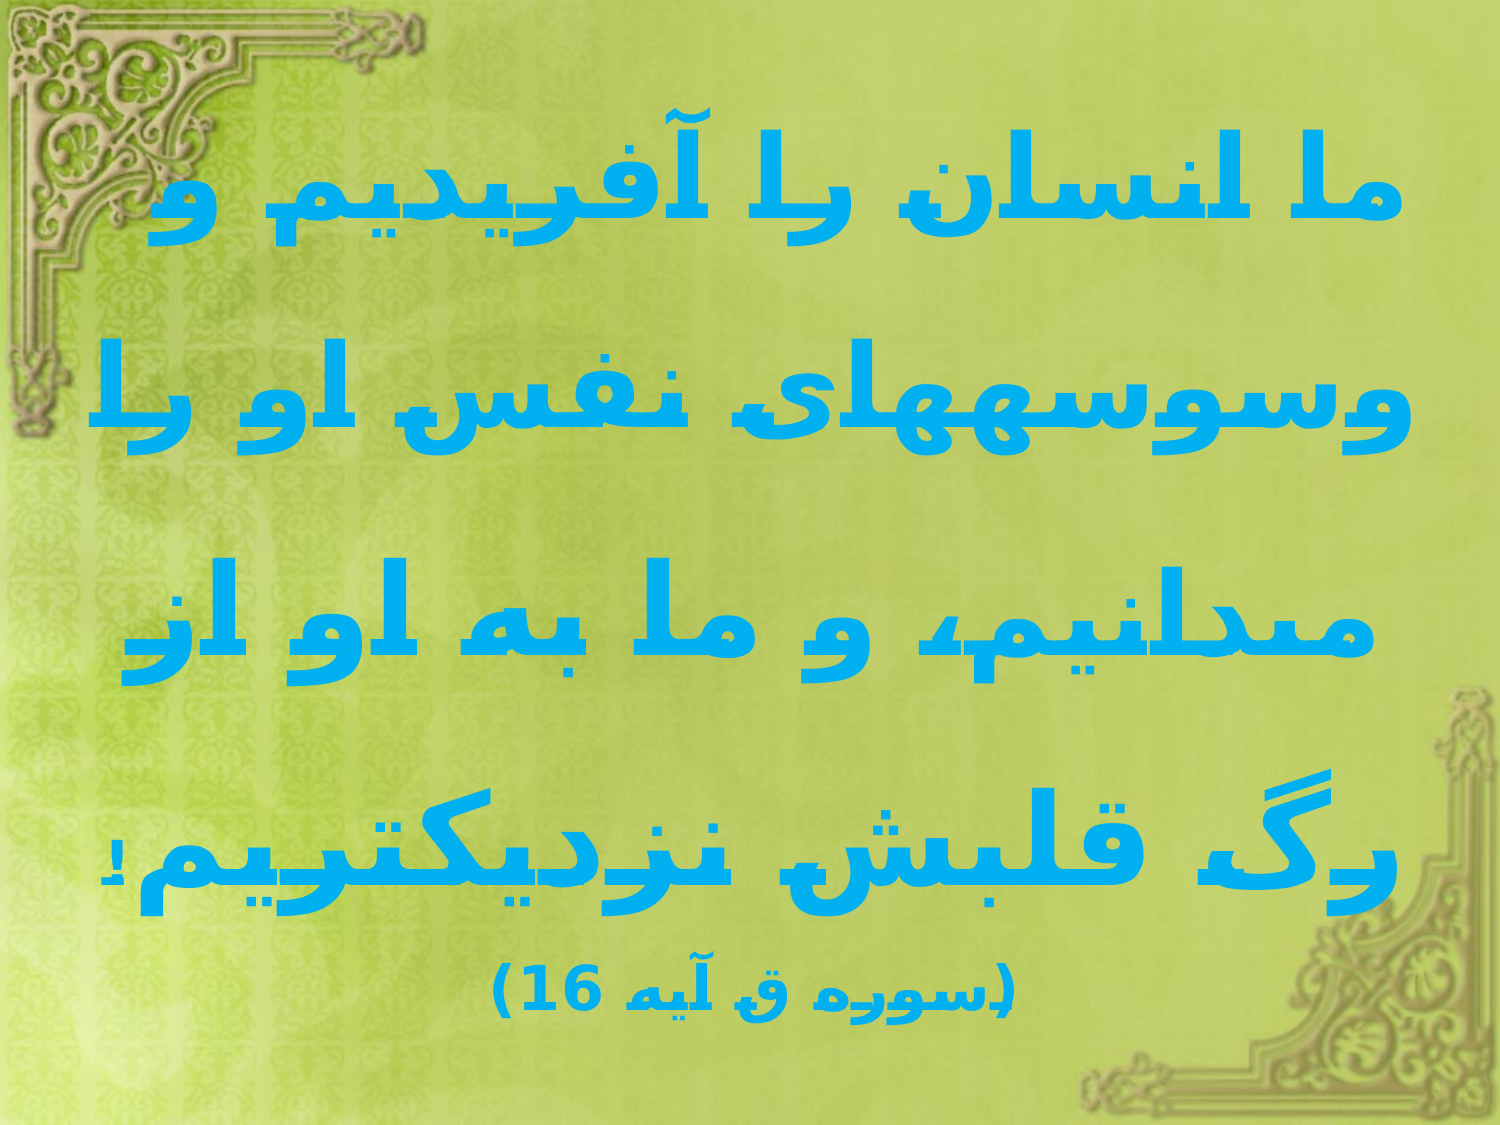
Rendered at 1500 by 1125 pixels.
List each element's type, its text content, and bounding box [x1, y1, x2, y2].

list ما انسان را آفريديم و وسوسه‏هاى نفس او را مى‏دانيم، و ما به او از رگ قلبش نزديكتريم! (سوره ق آیه 16) [62, 24, 1500, 1125]
picture [0, 0, 1500, 1125]
